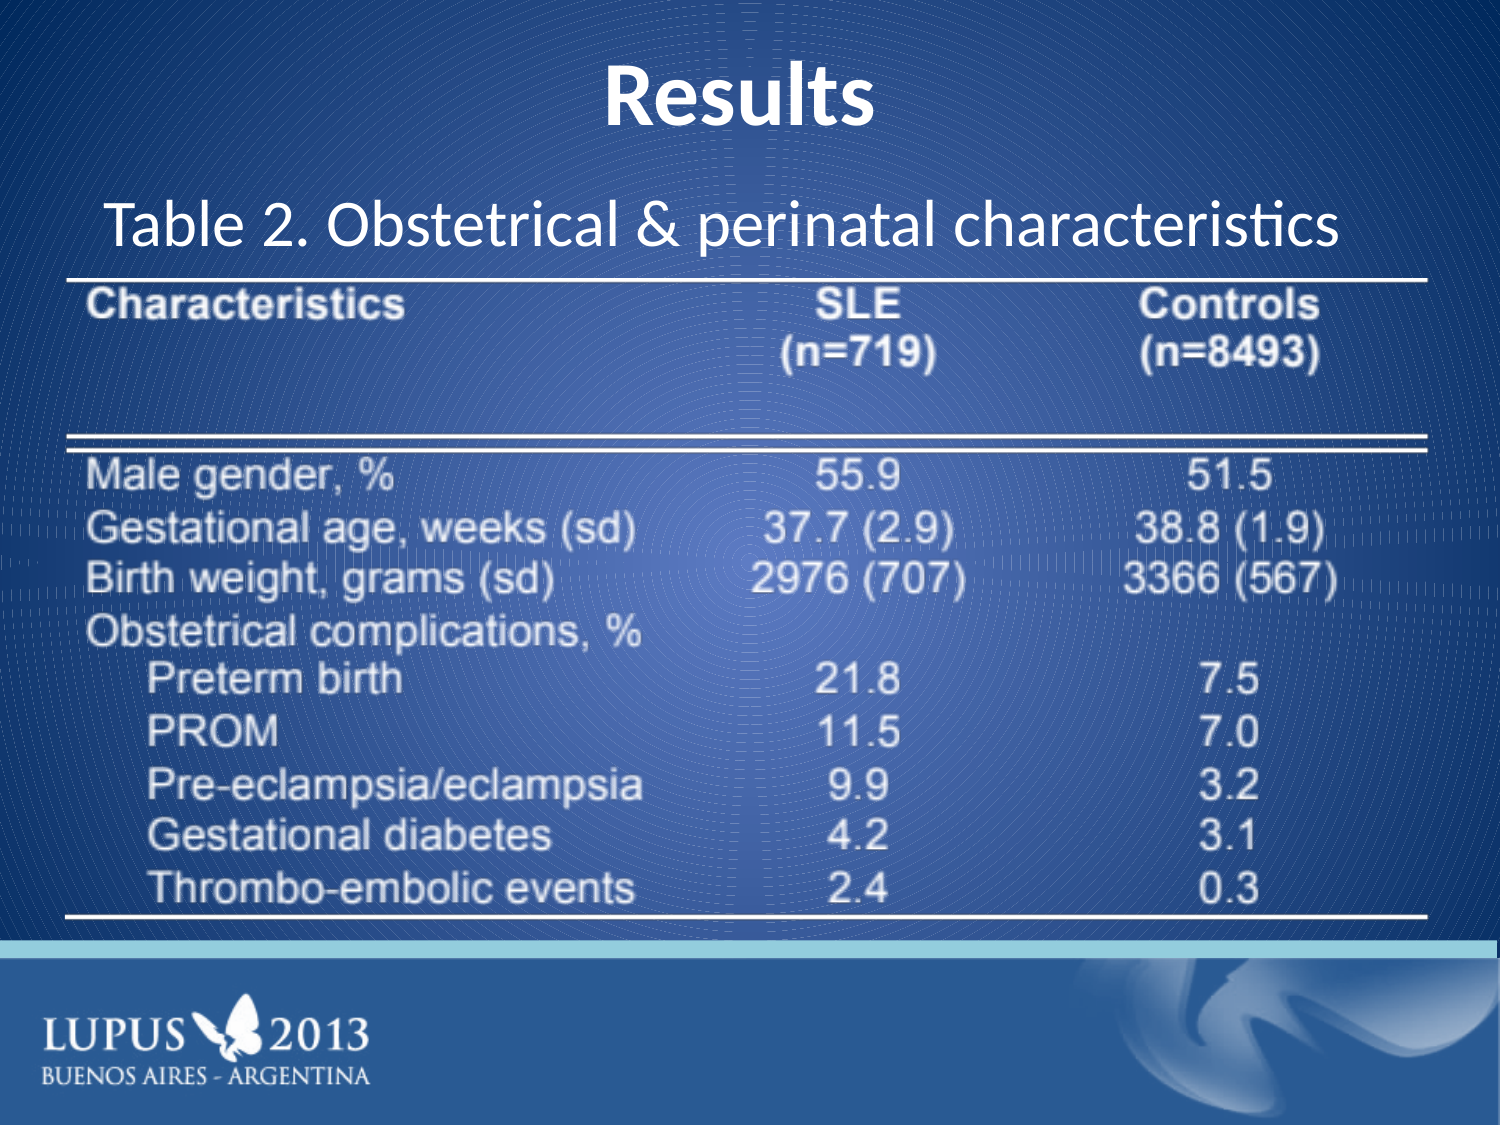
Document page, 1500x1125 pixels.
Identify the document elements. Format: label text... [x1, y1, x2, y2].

picture [64, 278, 1500, 966]
list Table 2. Obstetrical & perinatal characteristics [88, 172, 1500, 276]
title Results [64, 0, 1415, 183]
